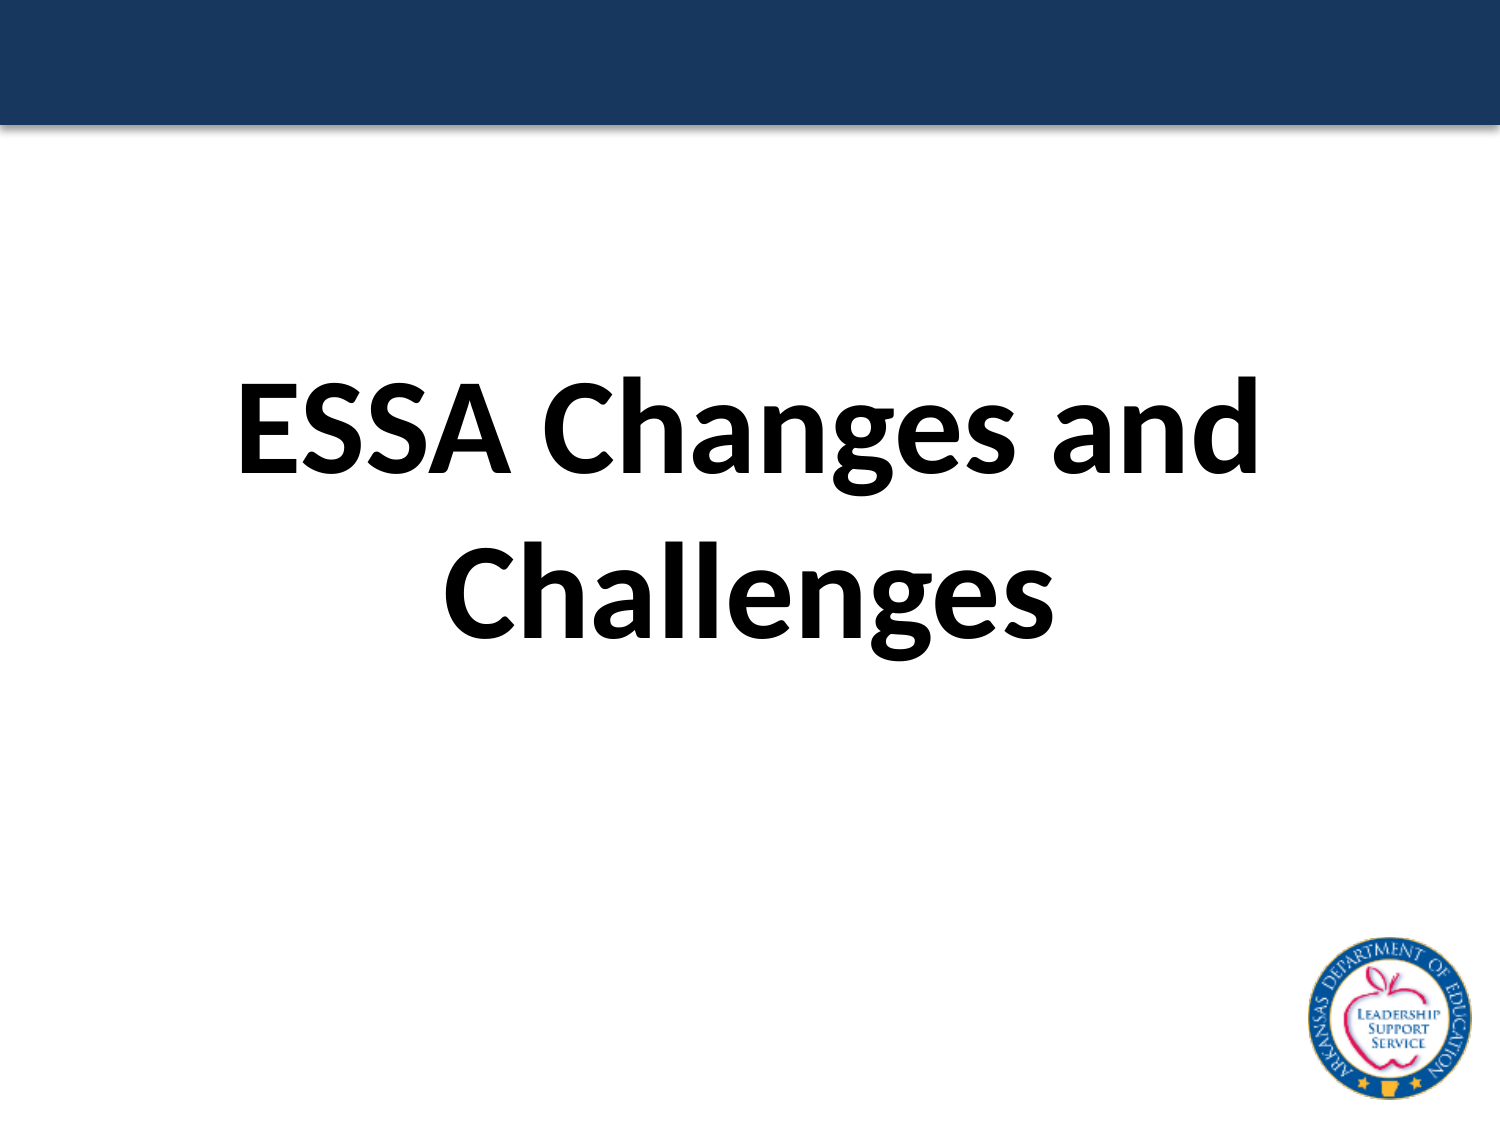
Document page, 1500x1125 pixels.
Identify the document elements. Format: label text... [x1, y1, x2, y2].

picture [1308, 937, 1472, 1100]
title ESSA Changes and Challenges [75, 406, 1425, 595]
